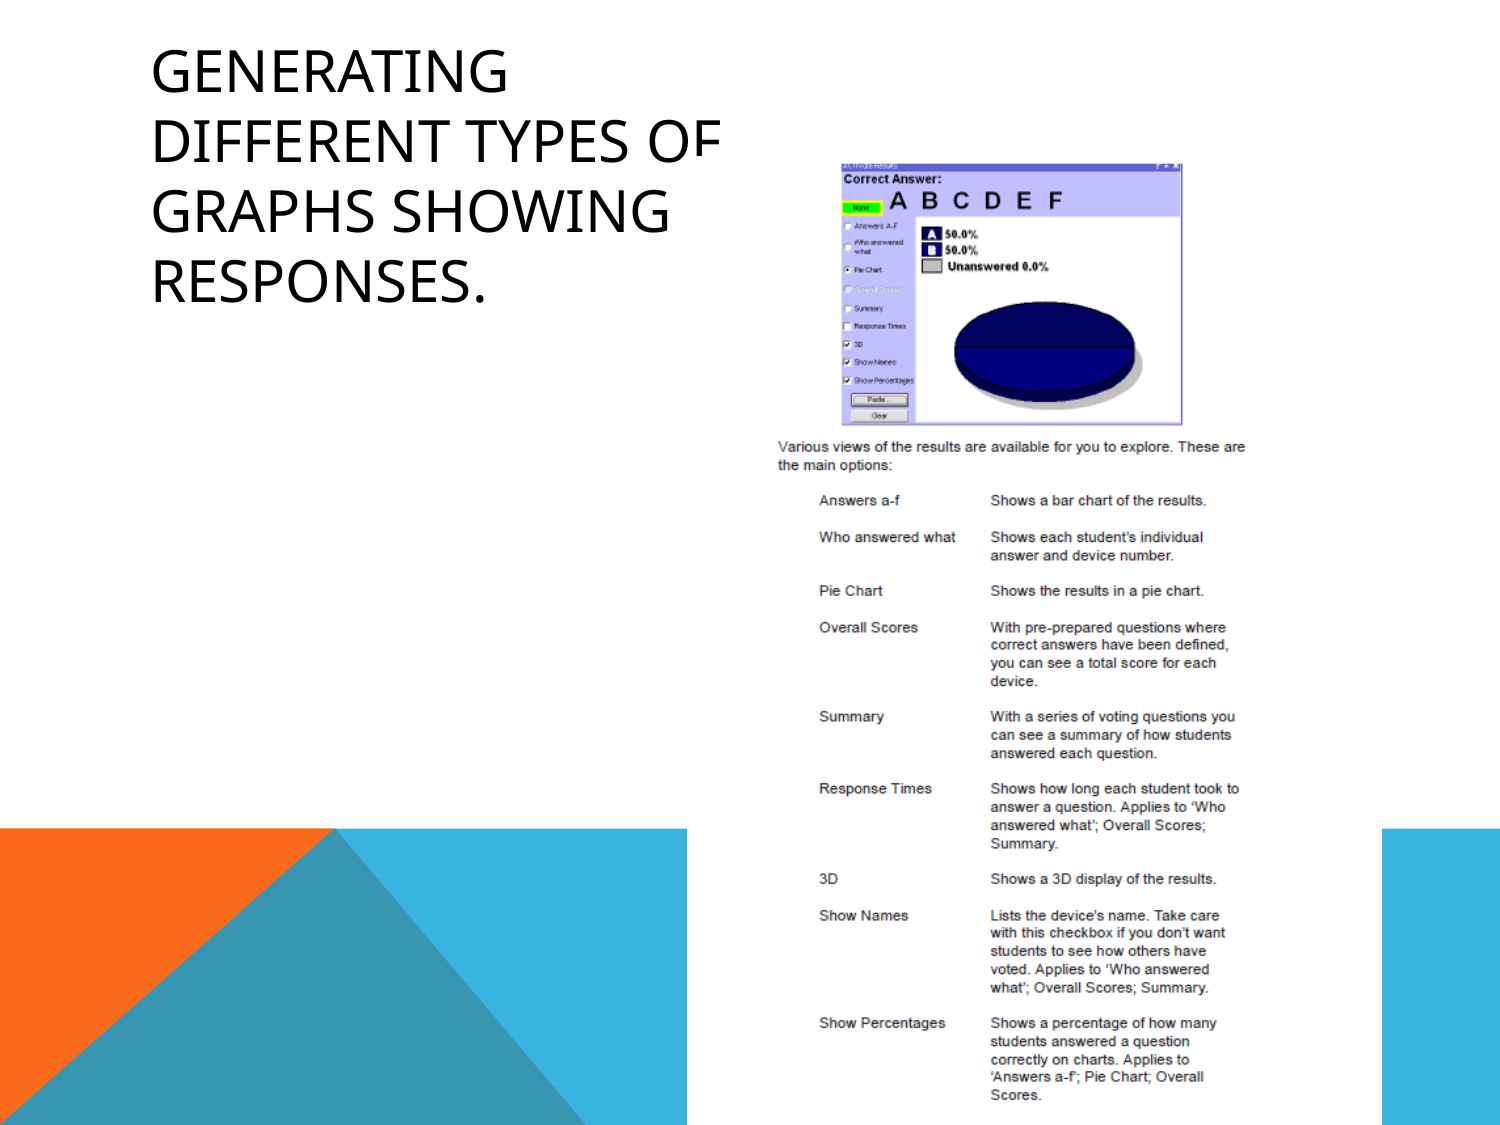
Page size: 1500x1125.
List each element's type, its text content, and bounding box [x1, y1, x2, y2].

picture [687, 155, 1382, 1125]
title Generating different types of Graphs showing responses. [135, 60, 775, 288]
